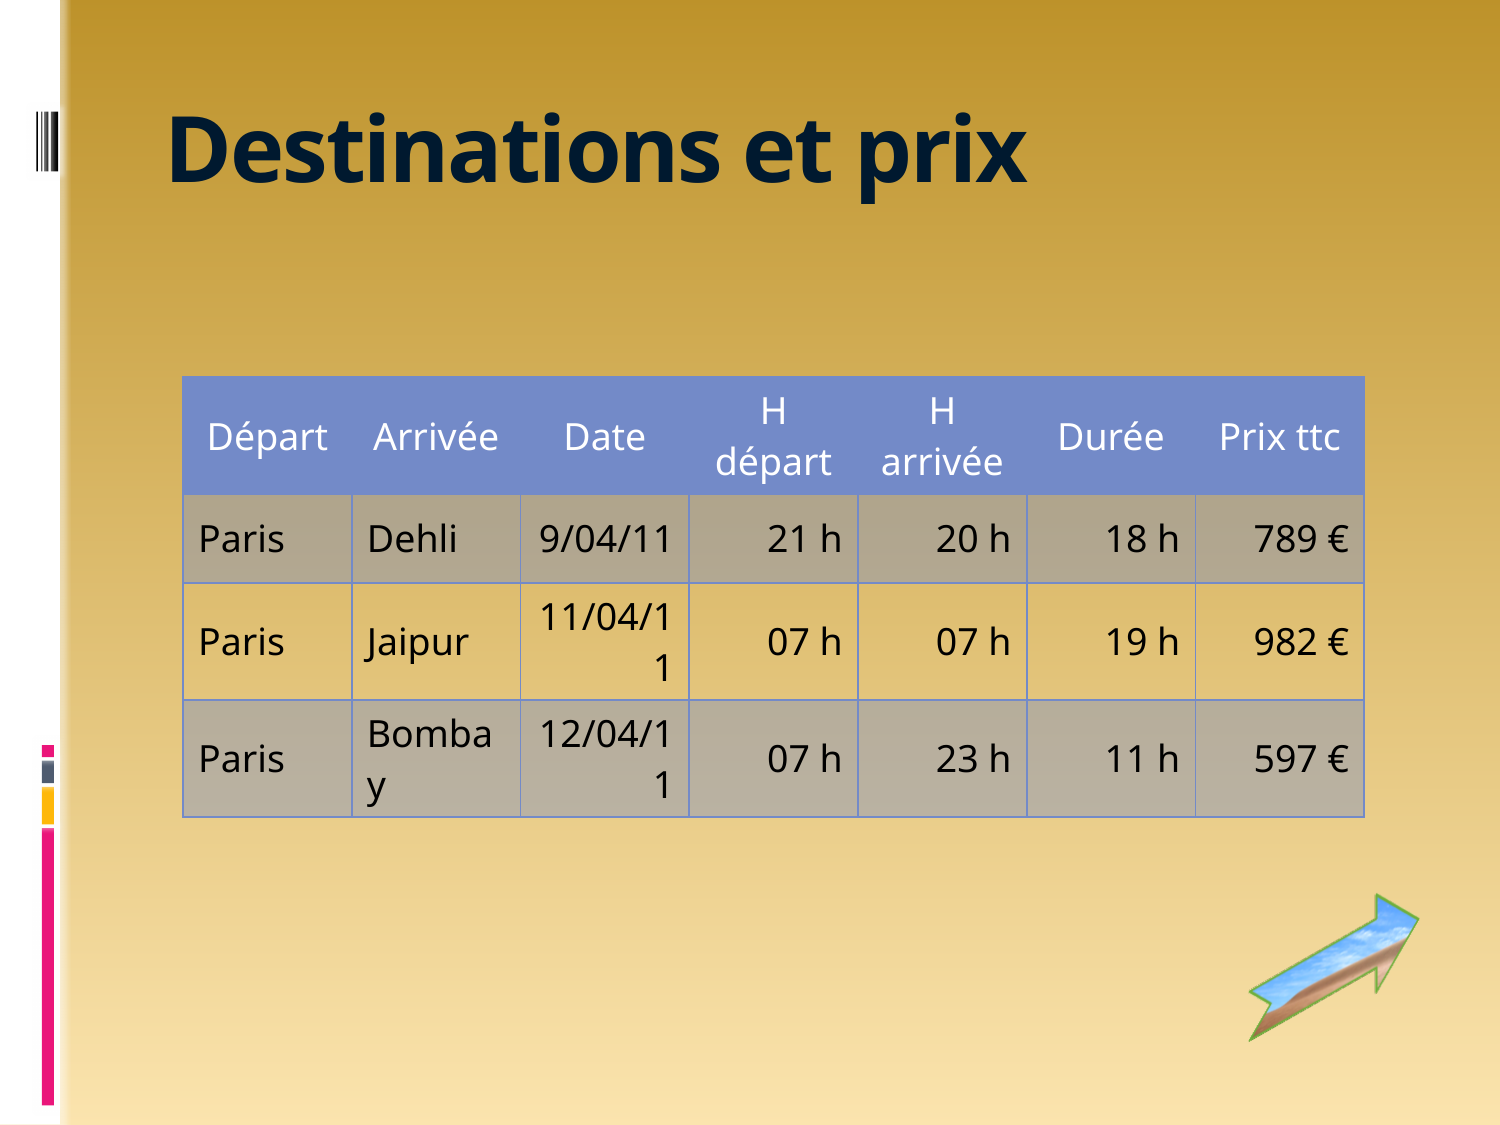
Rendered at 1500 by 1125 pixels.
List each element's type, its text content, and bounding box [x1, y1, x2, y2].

table_header Départ [184, 378, 351, 493]
table_header H arrivée [859, 378, 1026, 493]
table_cell 11 h [1028, 701, 1195, 816]
table_cell 11/04/11 [521, 584, 688, 699]
table_cell 597 € [1196, 701, 1363, 816]
table_cell Paris [184, 495, 351, 582]
table_cell Paris [184, 701, 351, 816]
table_cell 21 h [690, 495, 857, 582]
table_cell 982 € [1196, 584, 1363, 699]
picture [1246, 866, 1421, 1068]
table_cell 23 h [859, 701, 1026, 816]
table_header Prix ttc [1196, 378, 1363, 493]
table_cell Paris [184, 584, 351, 699]
table_cell 07 h [690, 584, 857, 699]
table_cell 07 h [859, 584, 1026, 699]
table_cell Jaipur [353, 584, 520, 699]
table_cell 12/04/11 [521, 701, 688, 816]
table_cell 20 h [859, 495, 1026, 582]
table_cell 9/04/11 [521, 495, 688, 582]
table_cell 07 h [690, 701, 857, 816]
table_cell 789 € [1196, 495, 1363, 582]
table_cell 19 h [1028, 584, 1195, 699]
table_cell Bombay [353, 701, 520, 816]
table_header H départ [690, 378, 857, 493]
table_cell Dehli [353, 495, 520, 582]
table_cell 18 h [1028, 495, 1195, 582]
table_header Arrivée [353, 378, 520, 493]
table_header Date [521, 378, 688, 493]
title Destinations et prix [150, 83, 1425, 234]
table_header Durée [1028, 378, 1195, 493]
